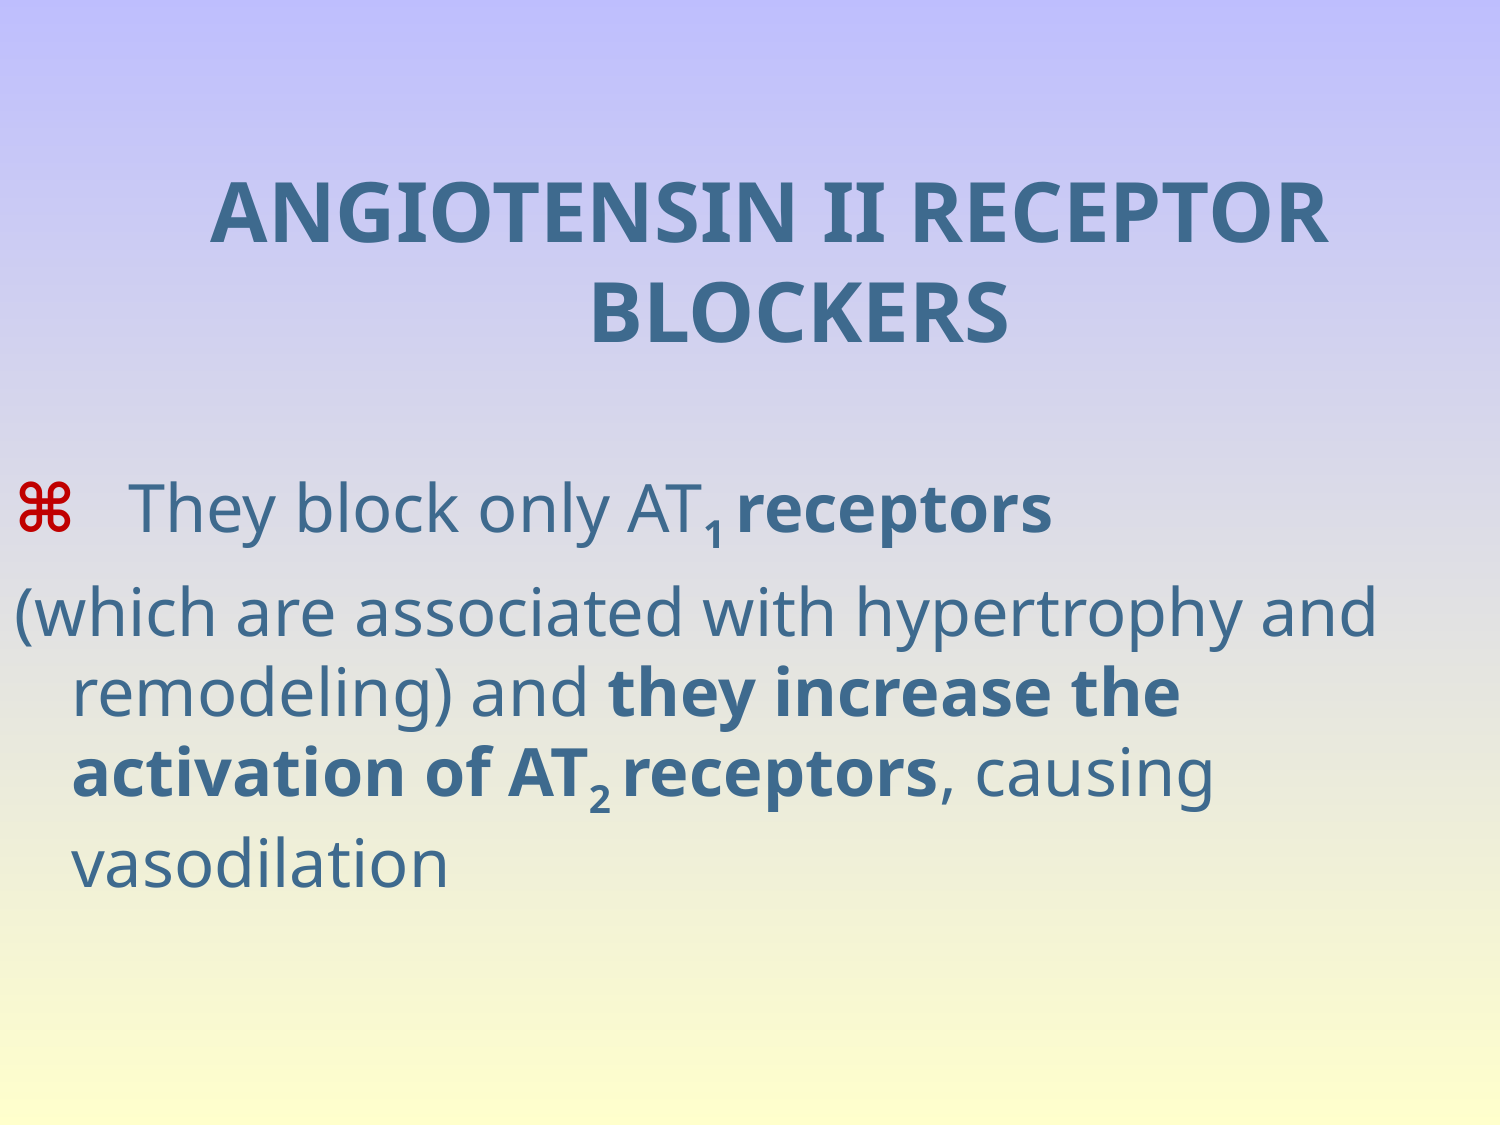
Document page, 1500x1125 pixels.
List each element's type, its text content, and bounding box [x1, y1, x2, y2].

text_box ANGIOTENSIN II RECEPTOR BLOCKERS ⌘ They block only AT1 receptors (which are associated with hypertrophy and remodeling) and they increase the activation of AT2 receptors, causing vasodilation [0, 0, 1500, 1125]
